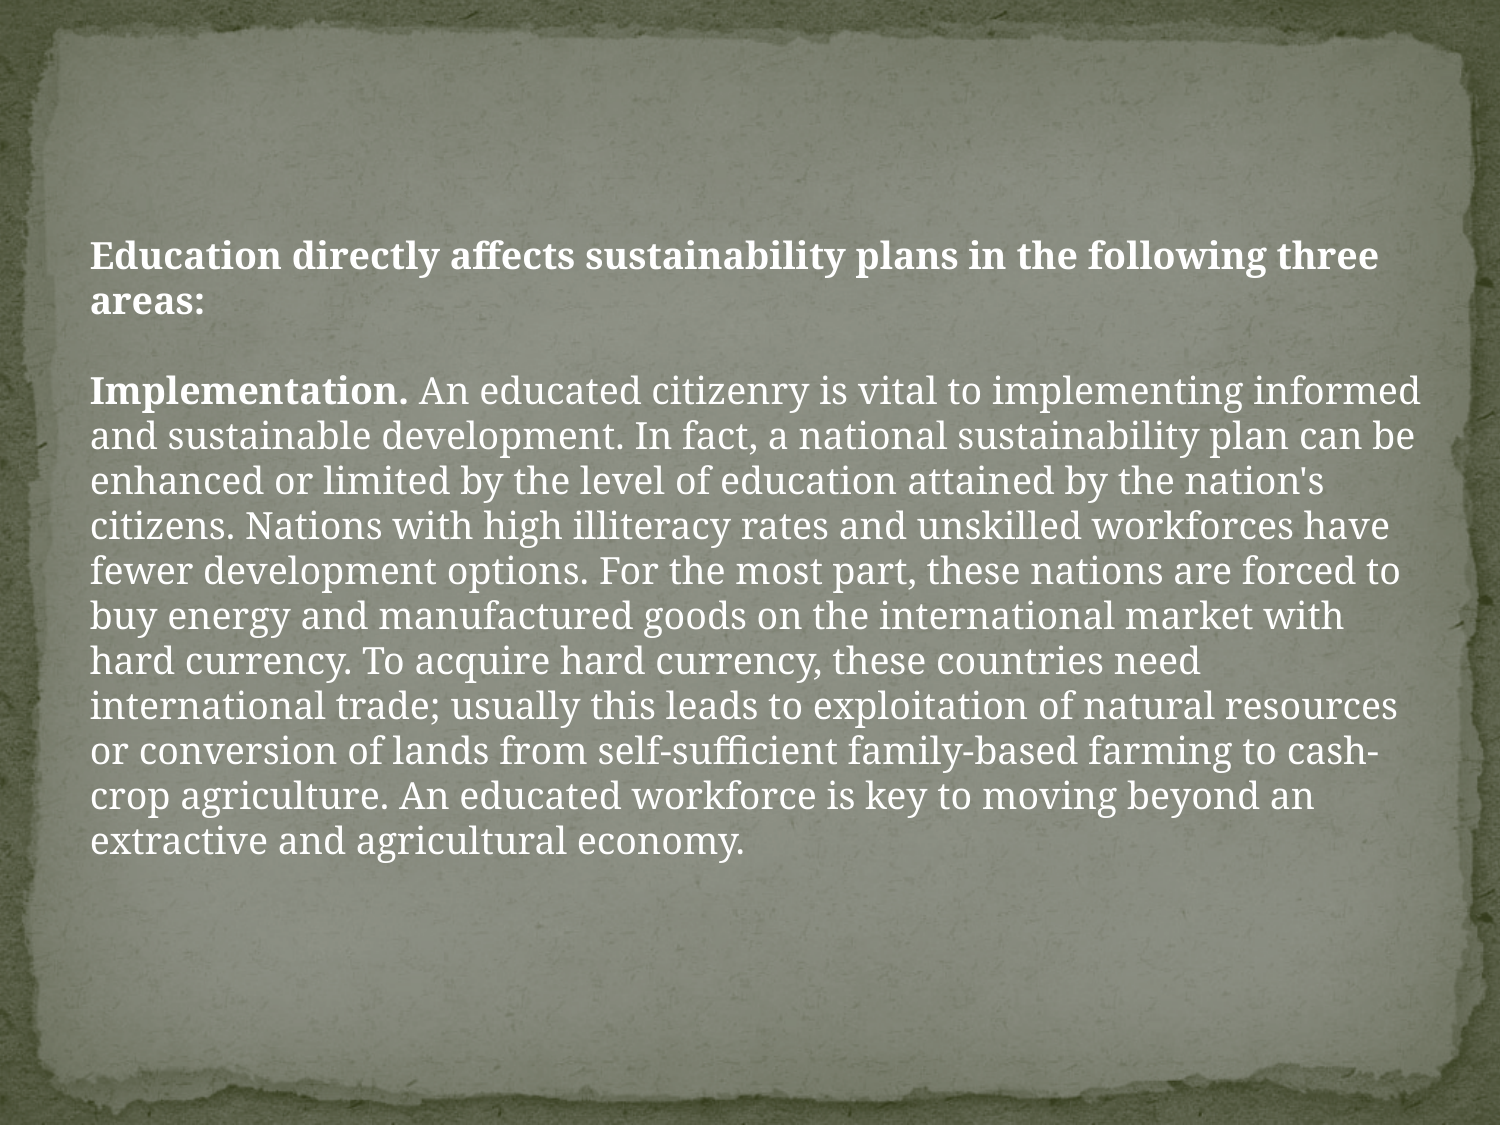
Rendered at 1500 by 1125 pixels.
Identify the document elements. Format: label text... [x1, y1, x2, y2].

text_box Education directly affects sustainability plans in the following three areas: Implementation. An educated citizenry is vital to implementing informed and sustainable development. In fact, a national sustainability plan can be enhanced or limited by the level of education attained by the nation's citizens. Nations with high illiteracy rates and unskilled workforces have fewer development options. For the most part, these nations are forced to buy energy and manufactured goods on the international market with hard currency. To acquire hard currency, these countries need international trade; usually this leads to exploitation of natural resources or conversion of lands from self-sufficient family-based farming to cash-crop agriculture. An educated workforce is key to moving beyond an extractive and agricultural economy. [74, 224, 1438, 915]
